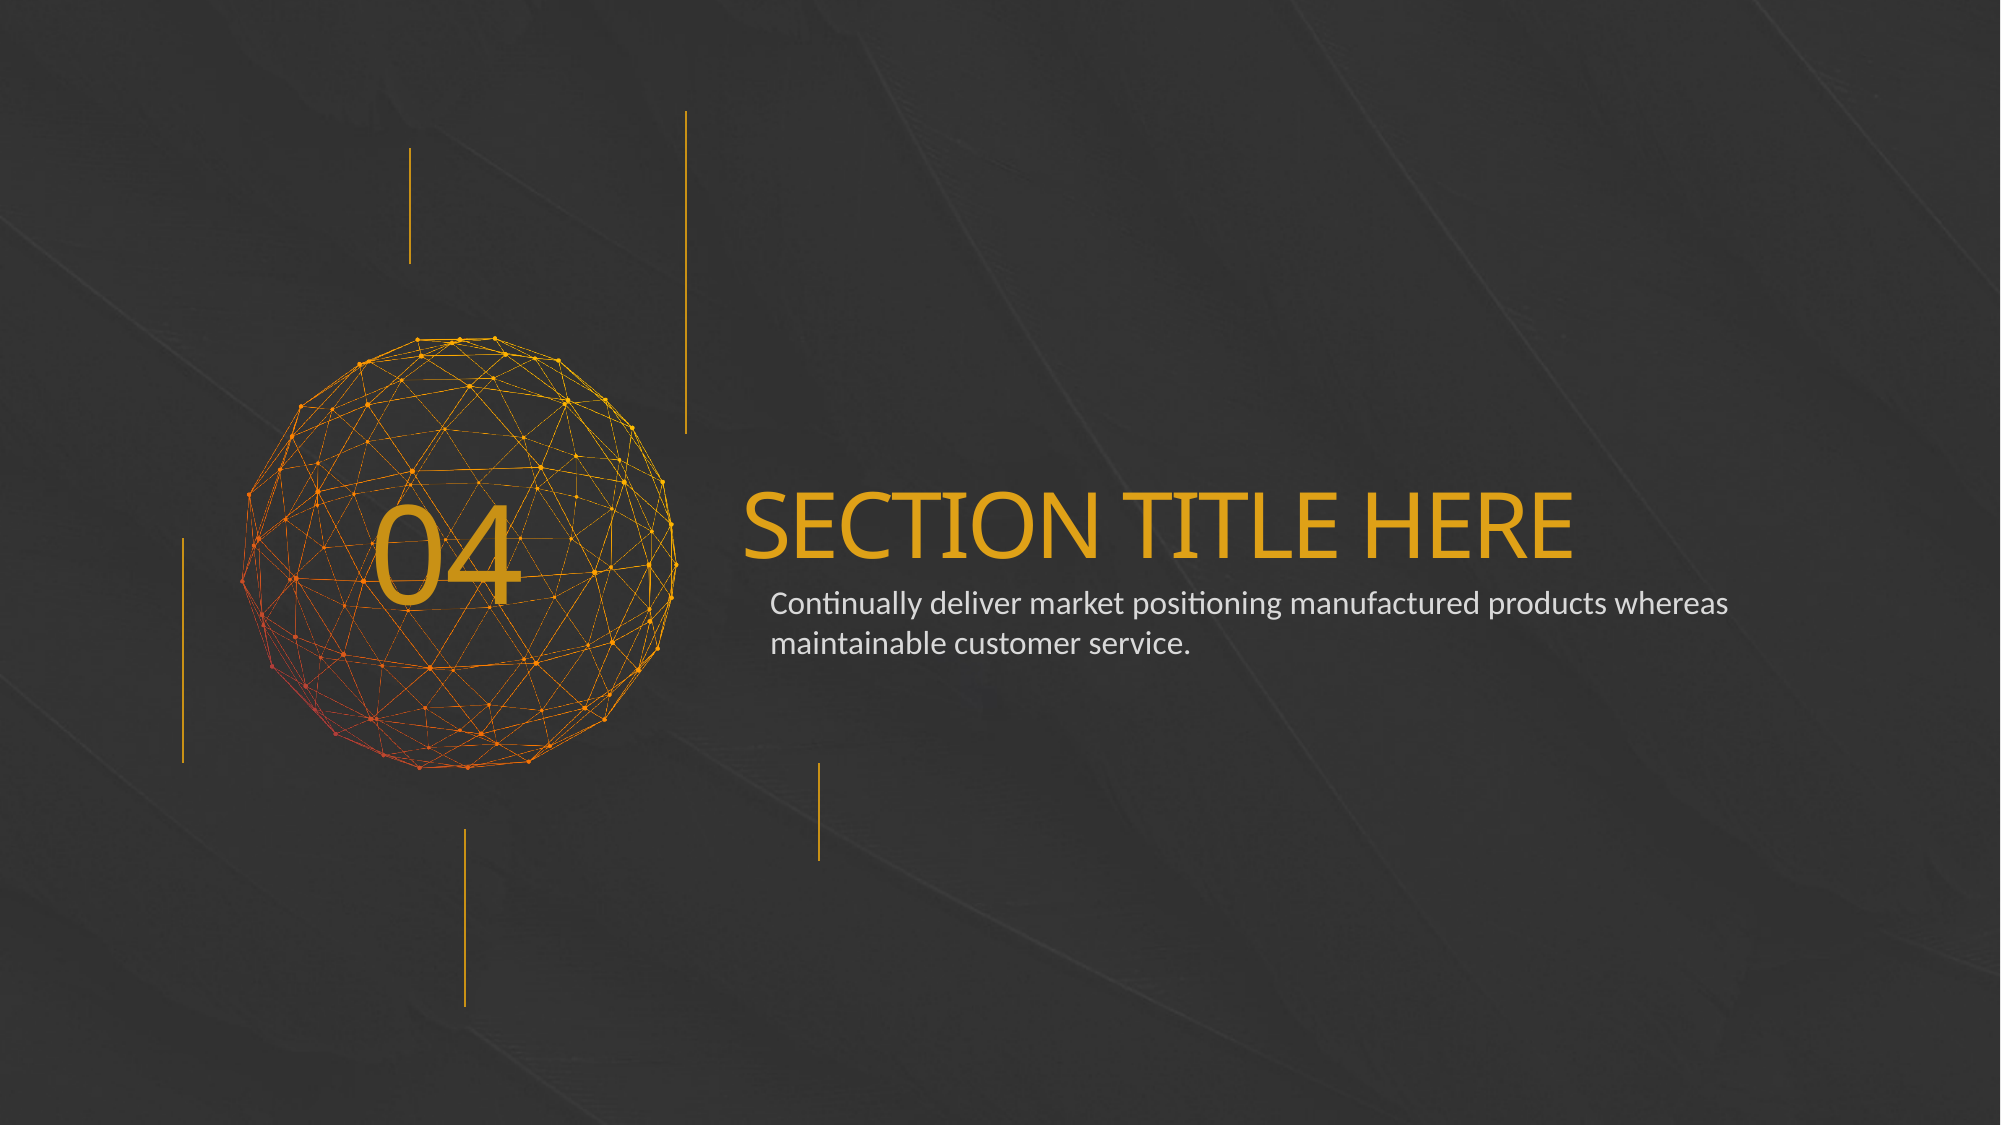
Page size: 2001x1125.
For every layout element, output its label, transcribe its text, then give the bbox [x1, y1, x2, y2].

text_box Continually deliver market positioning manufactured products whereas maintainable customer service. [755, 573, 1756, 669]
text_box SECTION TITLE HERE [687, 459, 1673, 585]
picture [0, 0, 2001, 1125]
